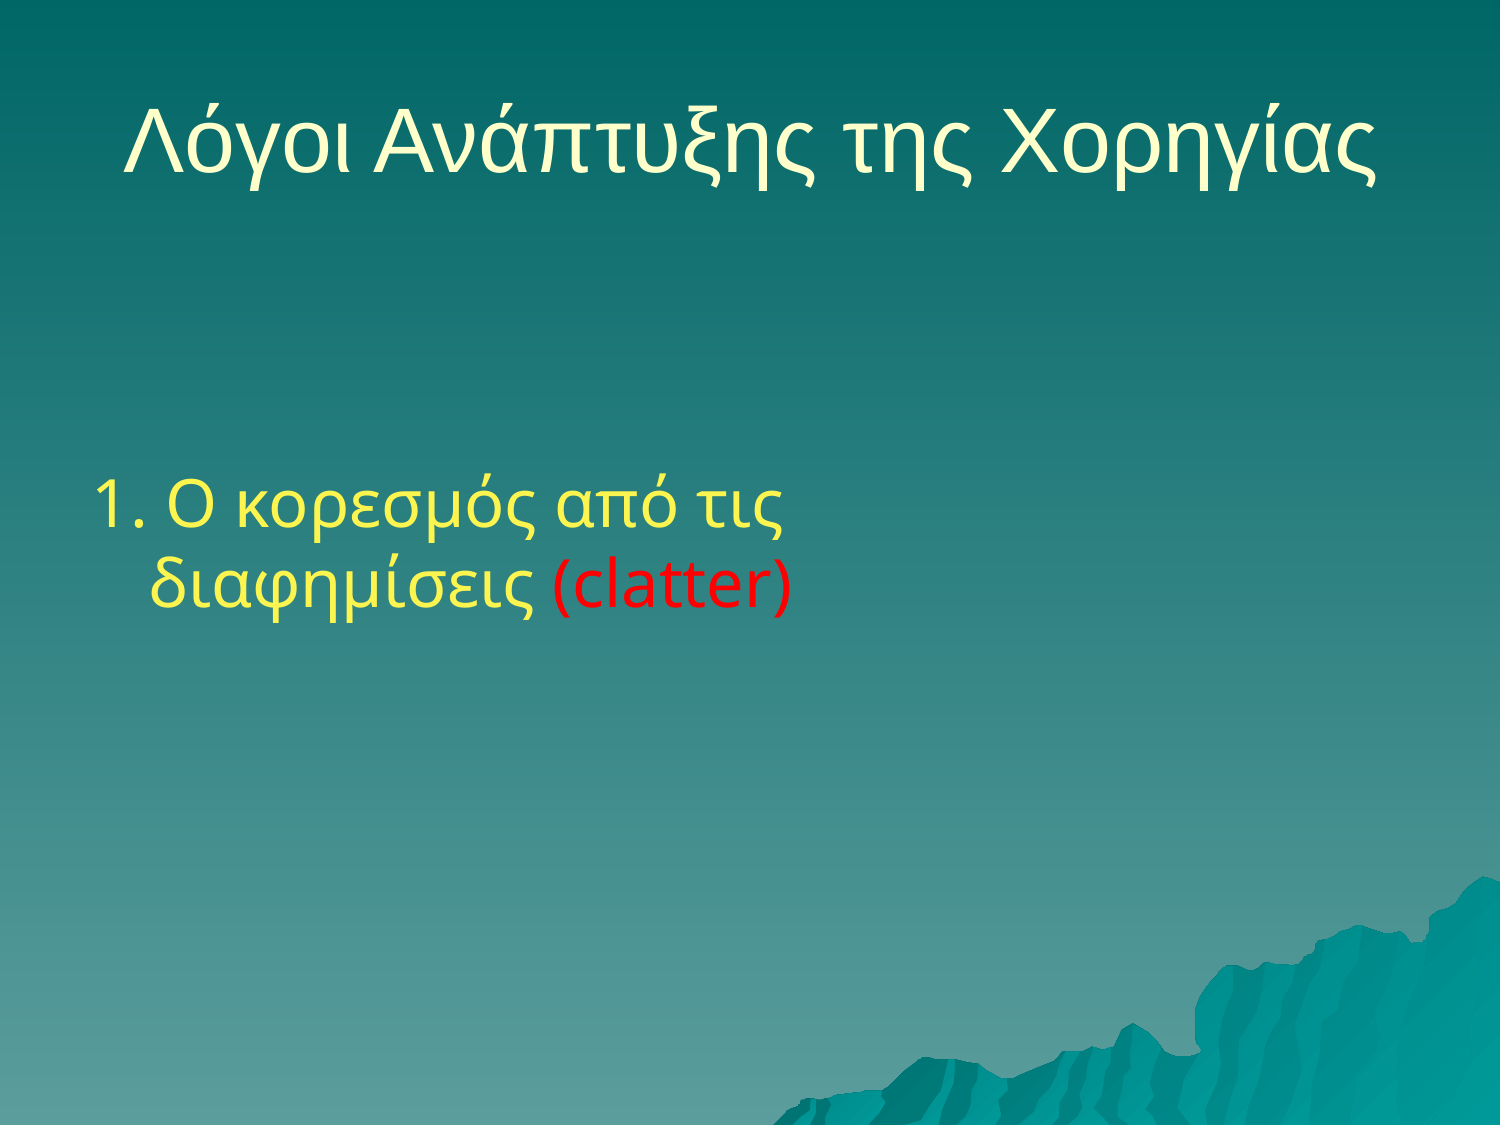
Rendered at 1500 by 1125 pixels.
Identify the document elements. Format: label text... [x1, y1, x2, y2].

list 1. Ο κορεσμός από τις διαφημίσεις (clatter) [76, 266, 857, 1011]
title Λόγοι Ανάπτυξης της Χορηγίας [76, 42, 1428, 230]
